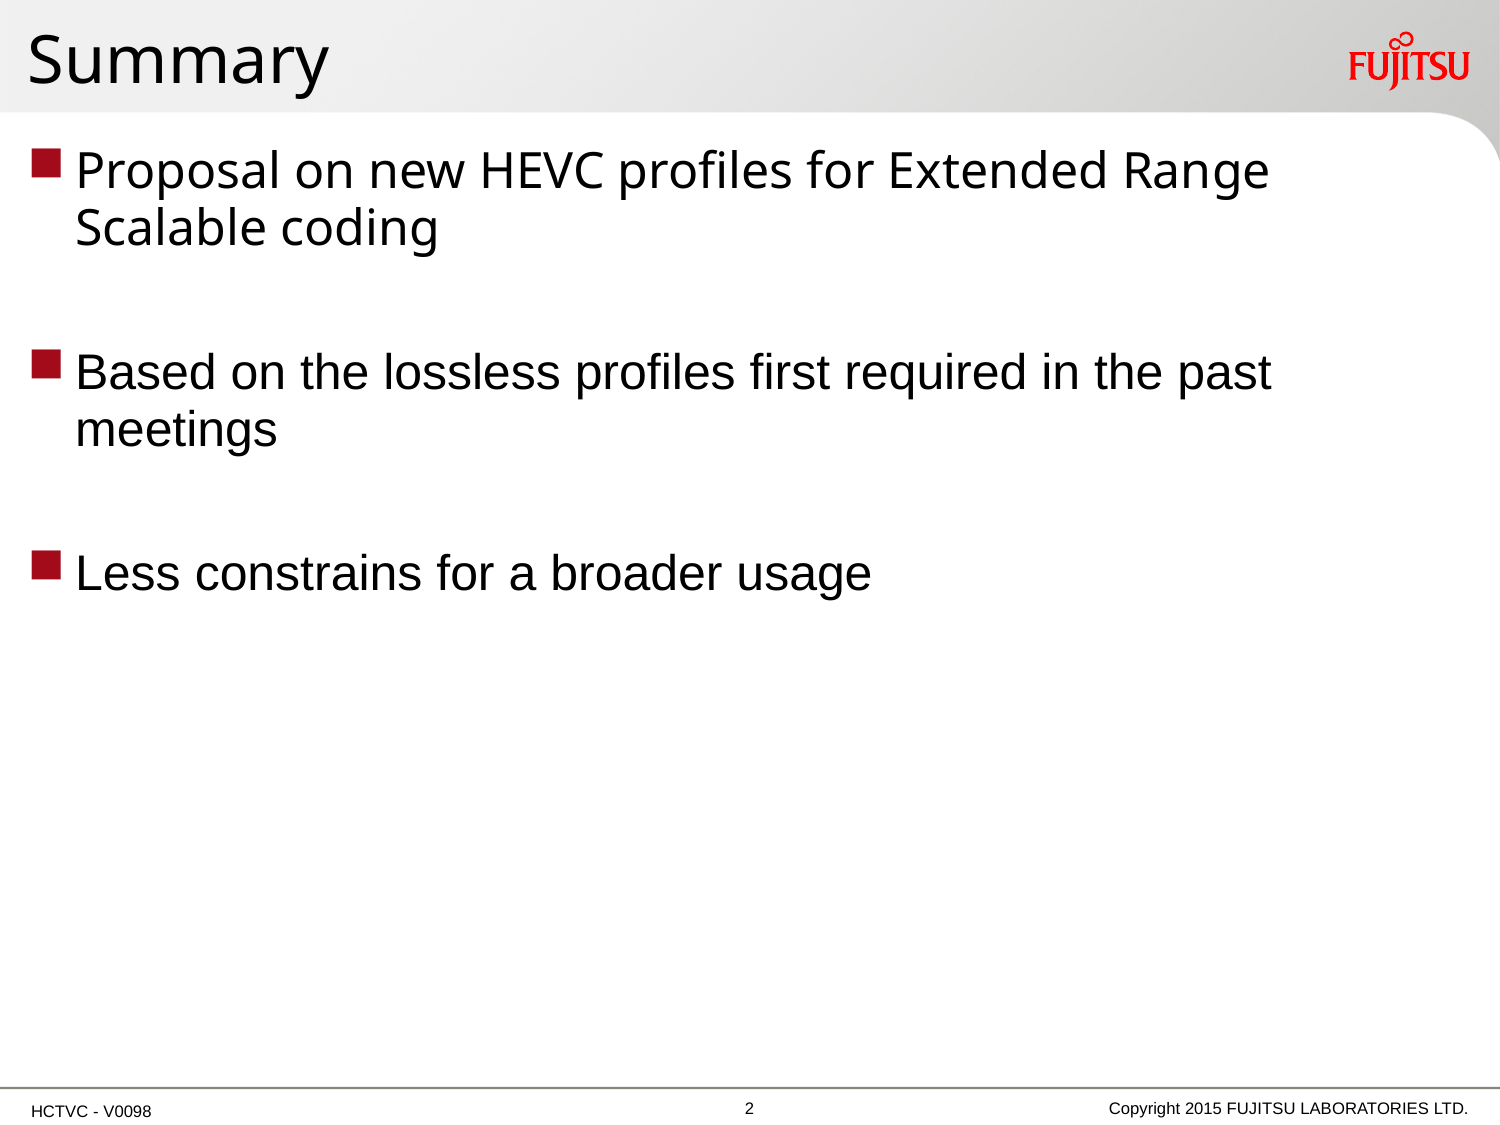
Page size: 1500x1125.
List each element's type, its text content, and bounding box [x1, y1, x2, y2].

footer Copyright 2015 FUJITSU LABORATORIES LTD. [809, 1091, 1470, 1125]
picture [0, 0, 1500, 176]
title Summary [27, 0, 1317, 114]
list Proposal on new HEVC profiles for Extended Range Scalable coding Based on the lossless profiles first required in the past meetings Less constrains for a broader usage [27, 142, 1469, 1061]
slide_number 1 [705, 1091, 794, 1125]
